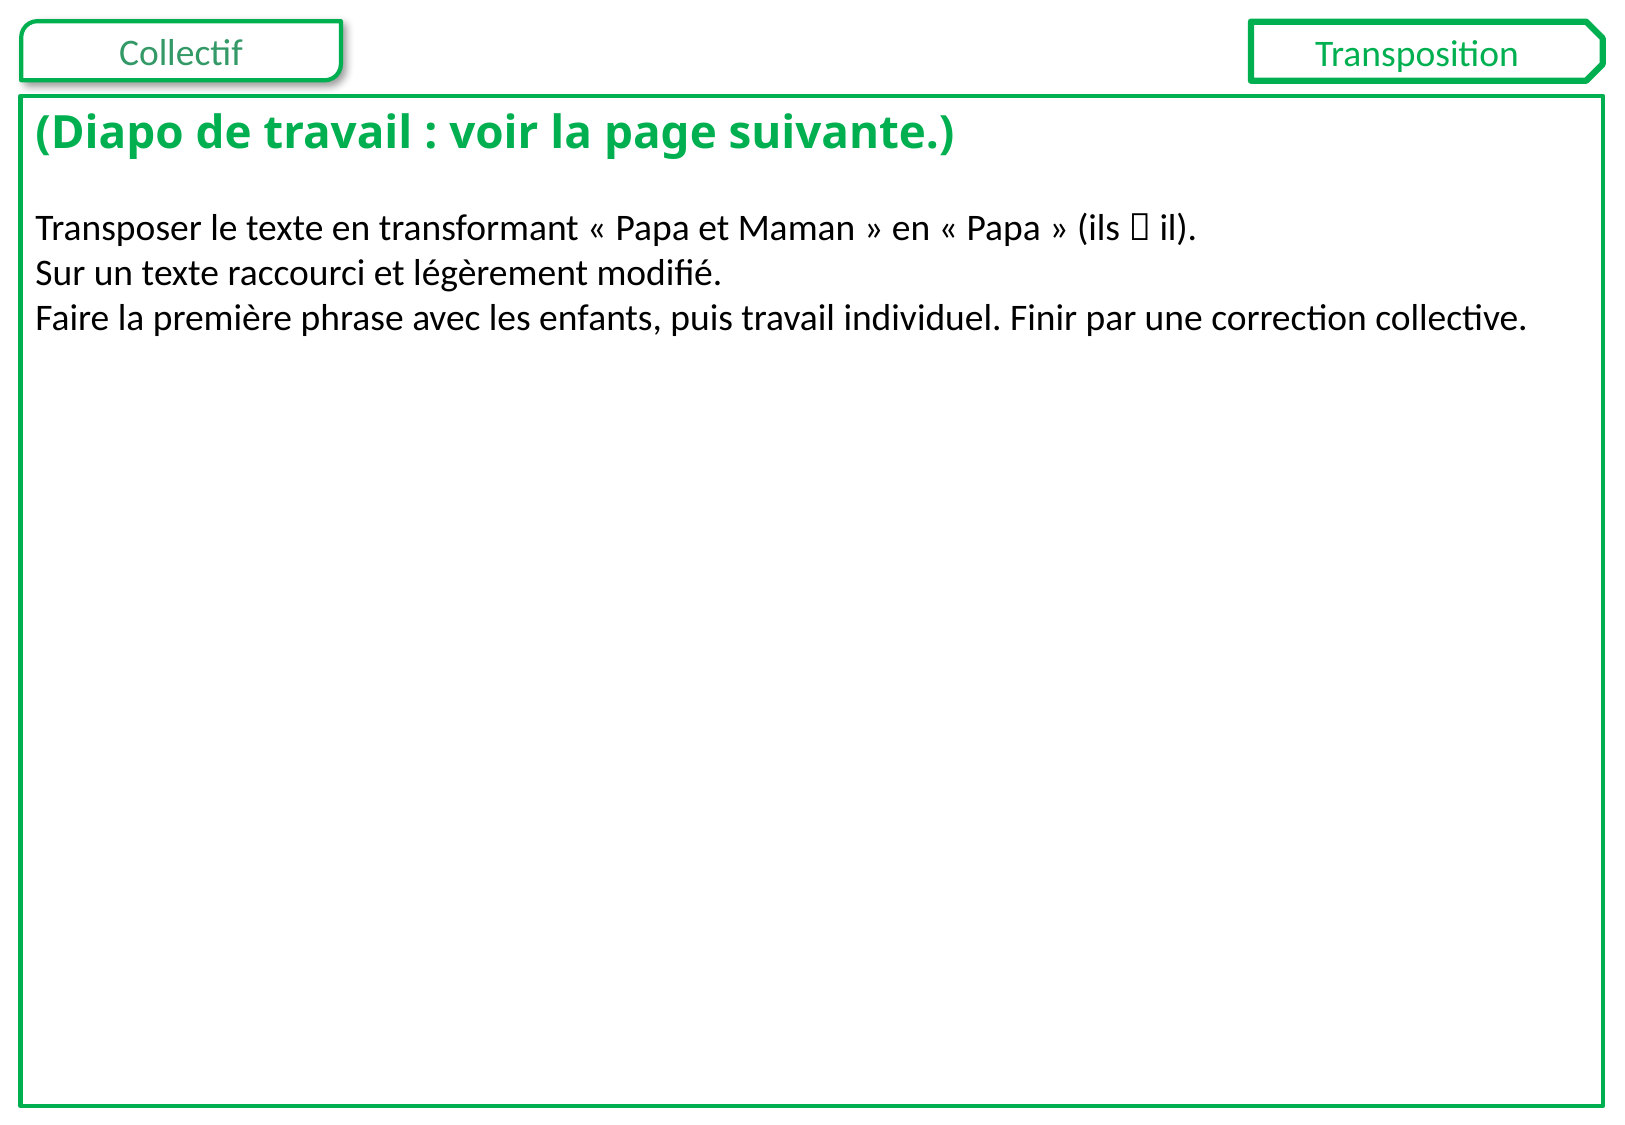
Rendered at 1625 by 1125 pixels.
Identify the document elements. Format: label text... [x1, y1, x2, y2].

list Transposition [1250, 21, 1584, 81]
list (Diapo de travail : voir la page suivante.) Transposer le texte en transformant « Papa et Maman » en « Papa » (ils  il). Sur un texte raccourci et légèrement modifié. Faire la première phrase avec les enfants, puis travail individuel. Finir par une correction collective. [18, 94, 1605, 1108]
